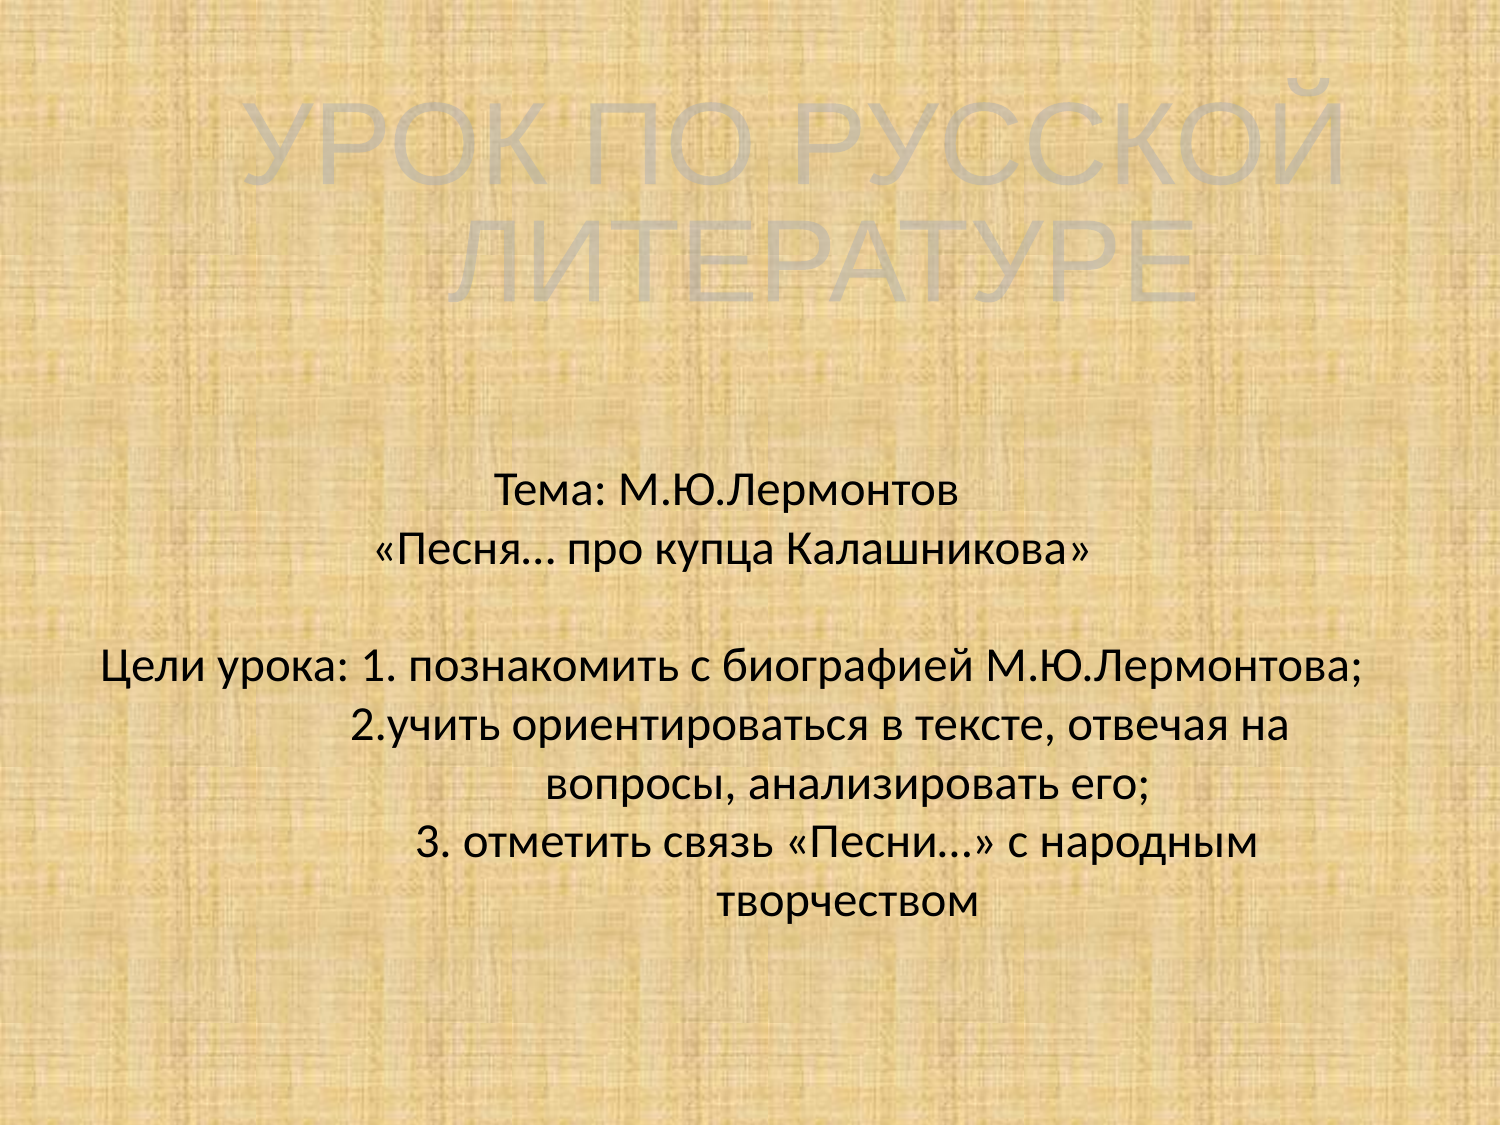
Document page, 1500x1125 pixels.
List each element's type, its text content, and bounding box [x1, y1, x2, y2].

title Тема: М.Ю.Лермонтов «Песня… про купца Калашникова» Цели урока: 1. познакомить с биографией М.Ю.Лермонтова; 2.учить ориентироваться в тексте, отвечая на вопросы, анализировать его; 3. отметить связь «Песни…» с народным творчеством [17, 326, 1447, 1035]
picture [0, 0, 1500, 1125]
